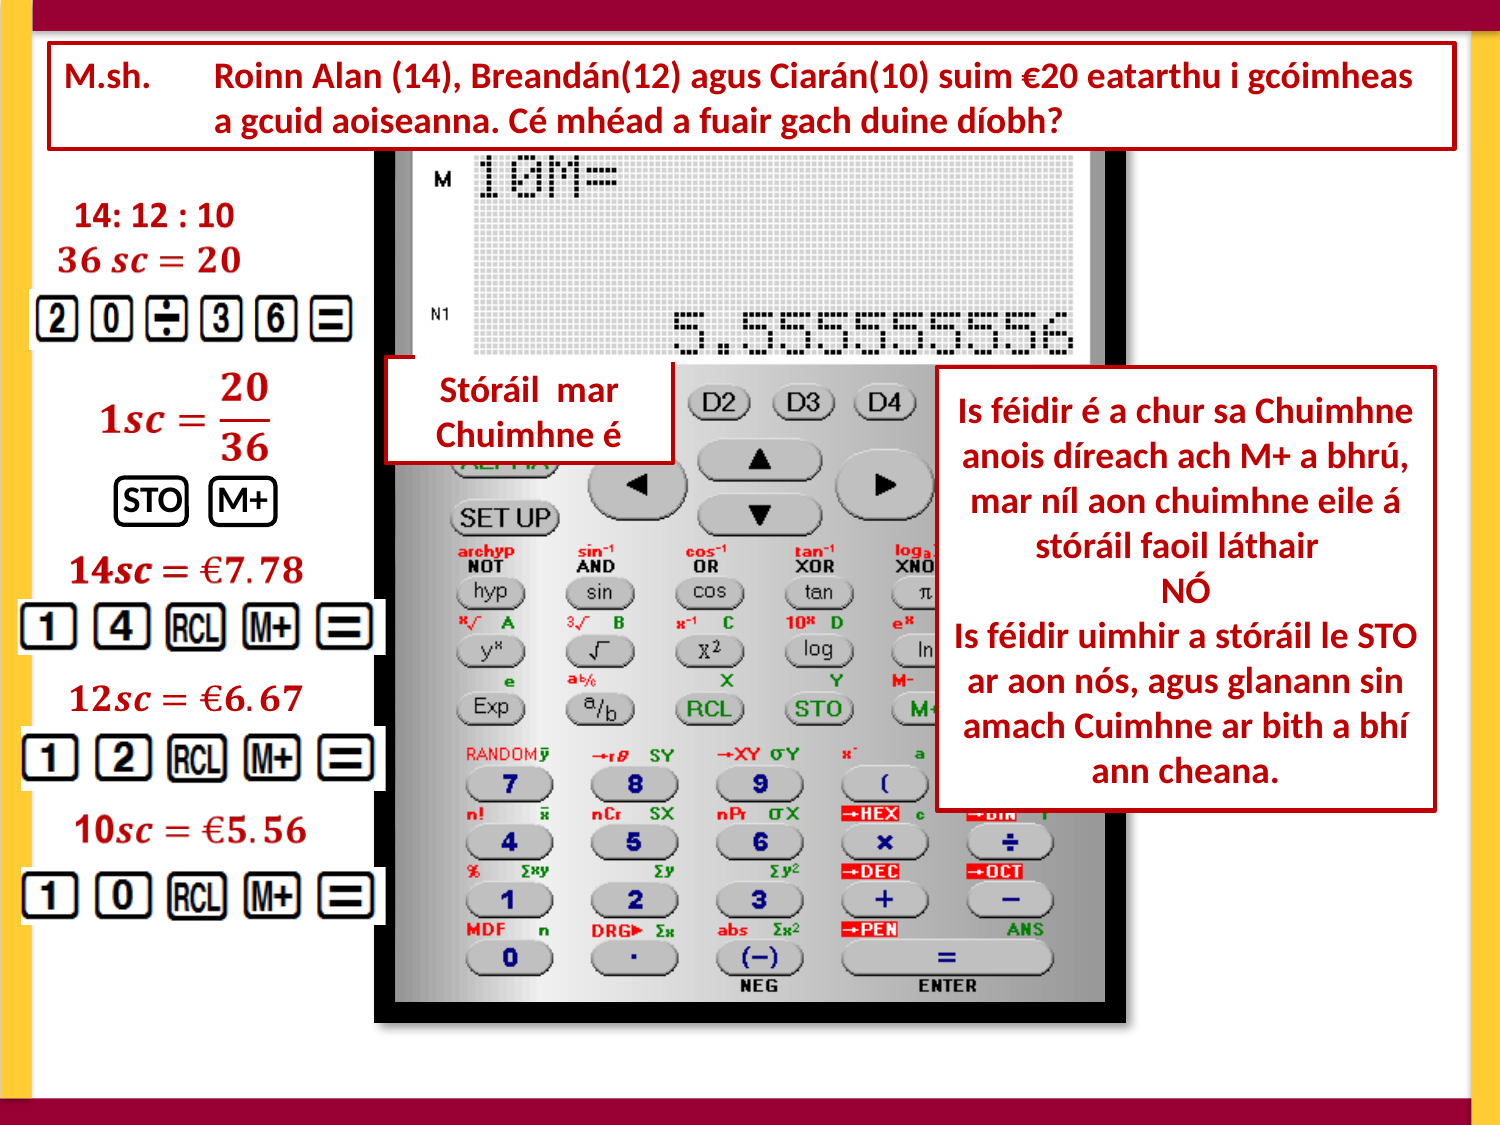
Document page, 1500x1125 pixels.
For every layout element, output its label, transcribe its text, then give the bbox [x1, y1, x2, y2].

picture [29, 288, 40, 351]
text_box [99, 477, 299, 539]
text_box Is féidir é a chur sa Chuimhne anois díreach ach M+ a bhrú, mar níl aon chuimhne eile á stóráil faoil láthair NÓ Is féidir uimhir a stóráil le STO ar aon nós, agus glanann sin amach Cuimhne ar bith a bhí ann cheana. [935, 365, 1437, 813]
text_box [40, 184, 520, 470]
text_box [52, 667, 330, 724]
picture [20, 867, 386, 925]
picture [20, 725, 386, 799]
text_box Stóráil mar Chuimhne é [524, 370, 675, 465]
text_box [53, 538, 215, 597]
text_box [215, 538, 330, 597]
text_box [58, 808, 321, 860]
text_box M.sh. Roinn Alan (14), Breandán(12) agus Ciarán(10) suim €20 eatarthu i gcóimheas a gcuid aoiseanna. Cé mhéad a fuair gach duine díobh? [47, 41, 1457, 151]
picture [17, 599, 386, 655]
picture [395, 128, 1105, 1002]
